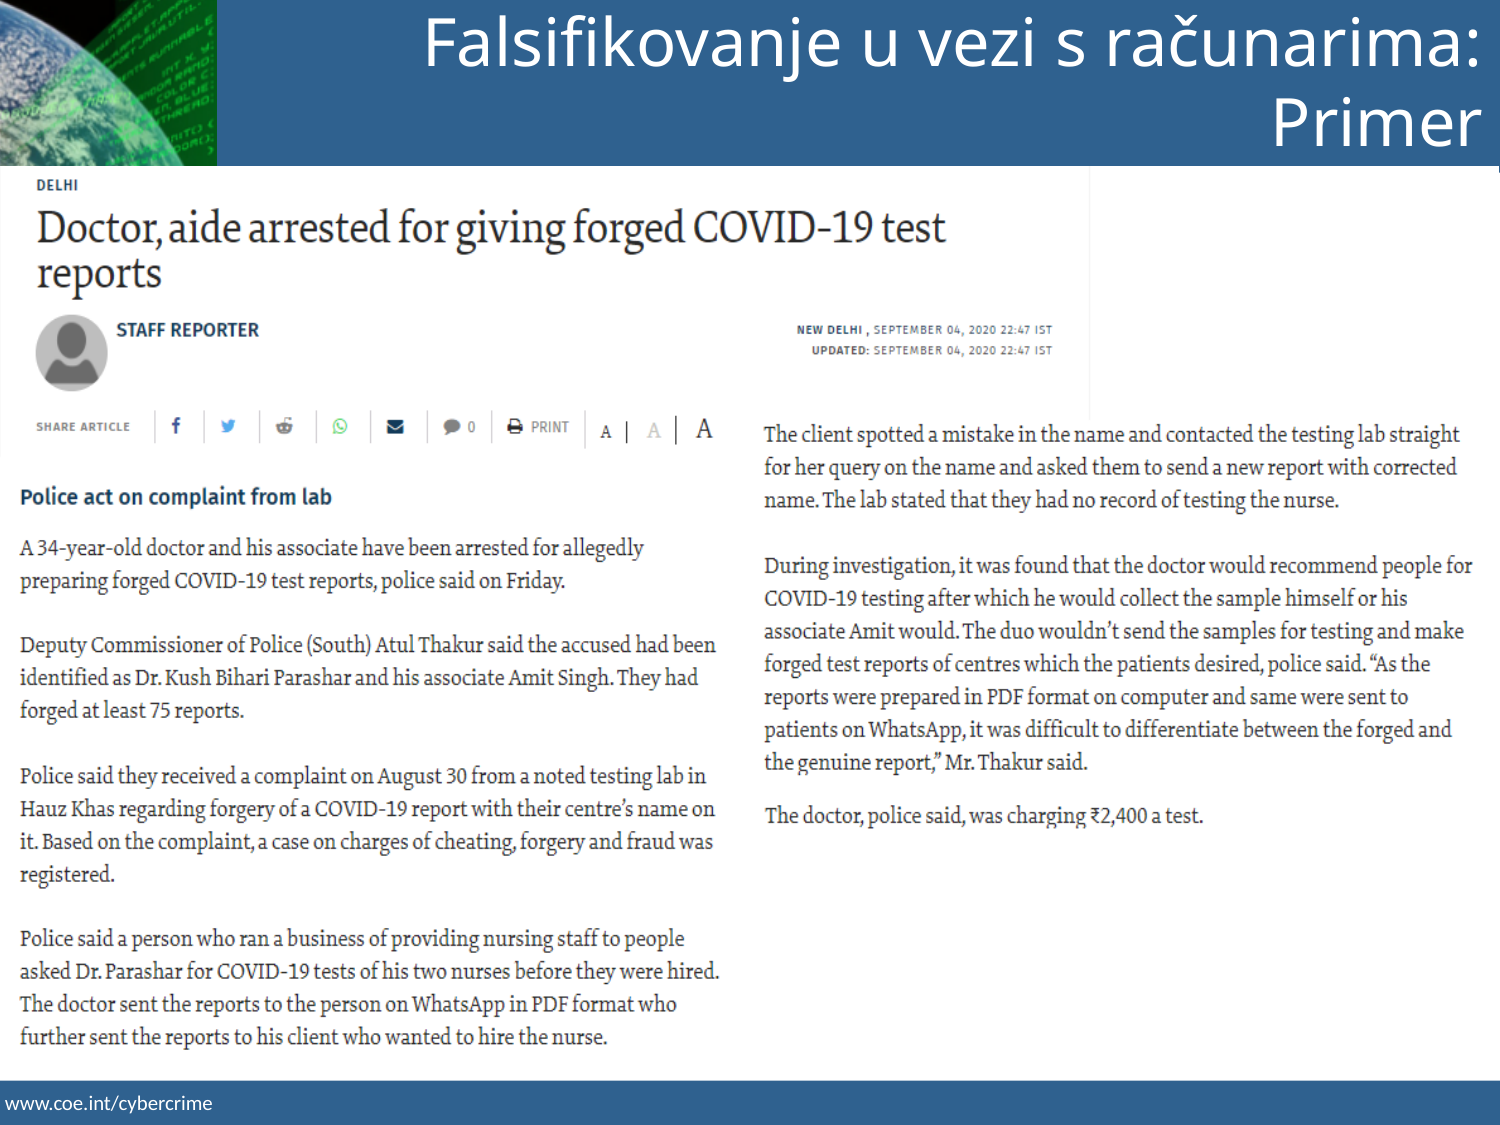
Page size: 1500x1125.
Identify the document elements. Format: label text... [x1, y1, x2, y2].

text_box Falsifikovanje u vezi s računarima: Primer [246, 0, 1499, 166]
picture [0, 0, 1499, 1080]
